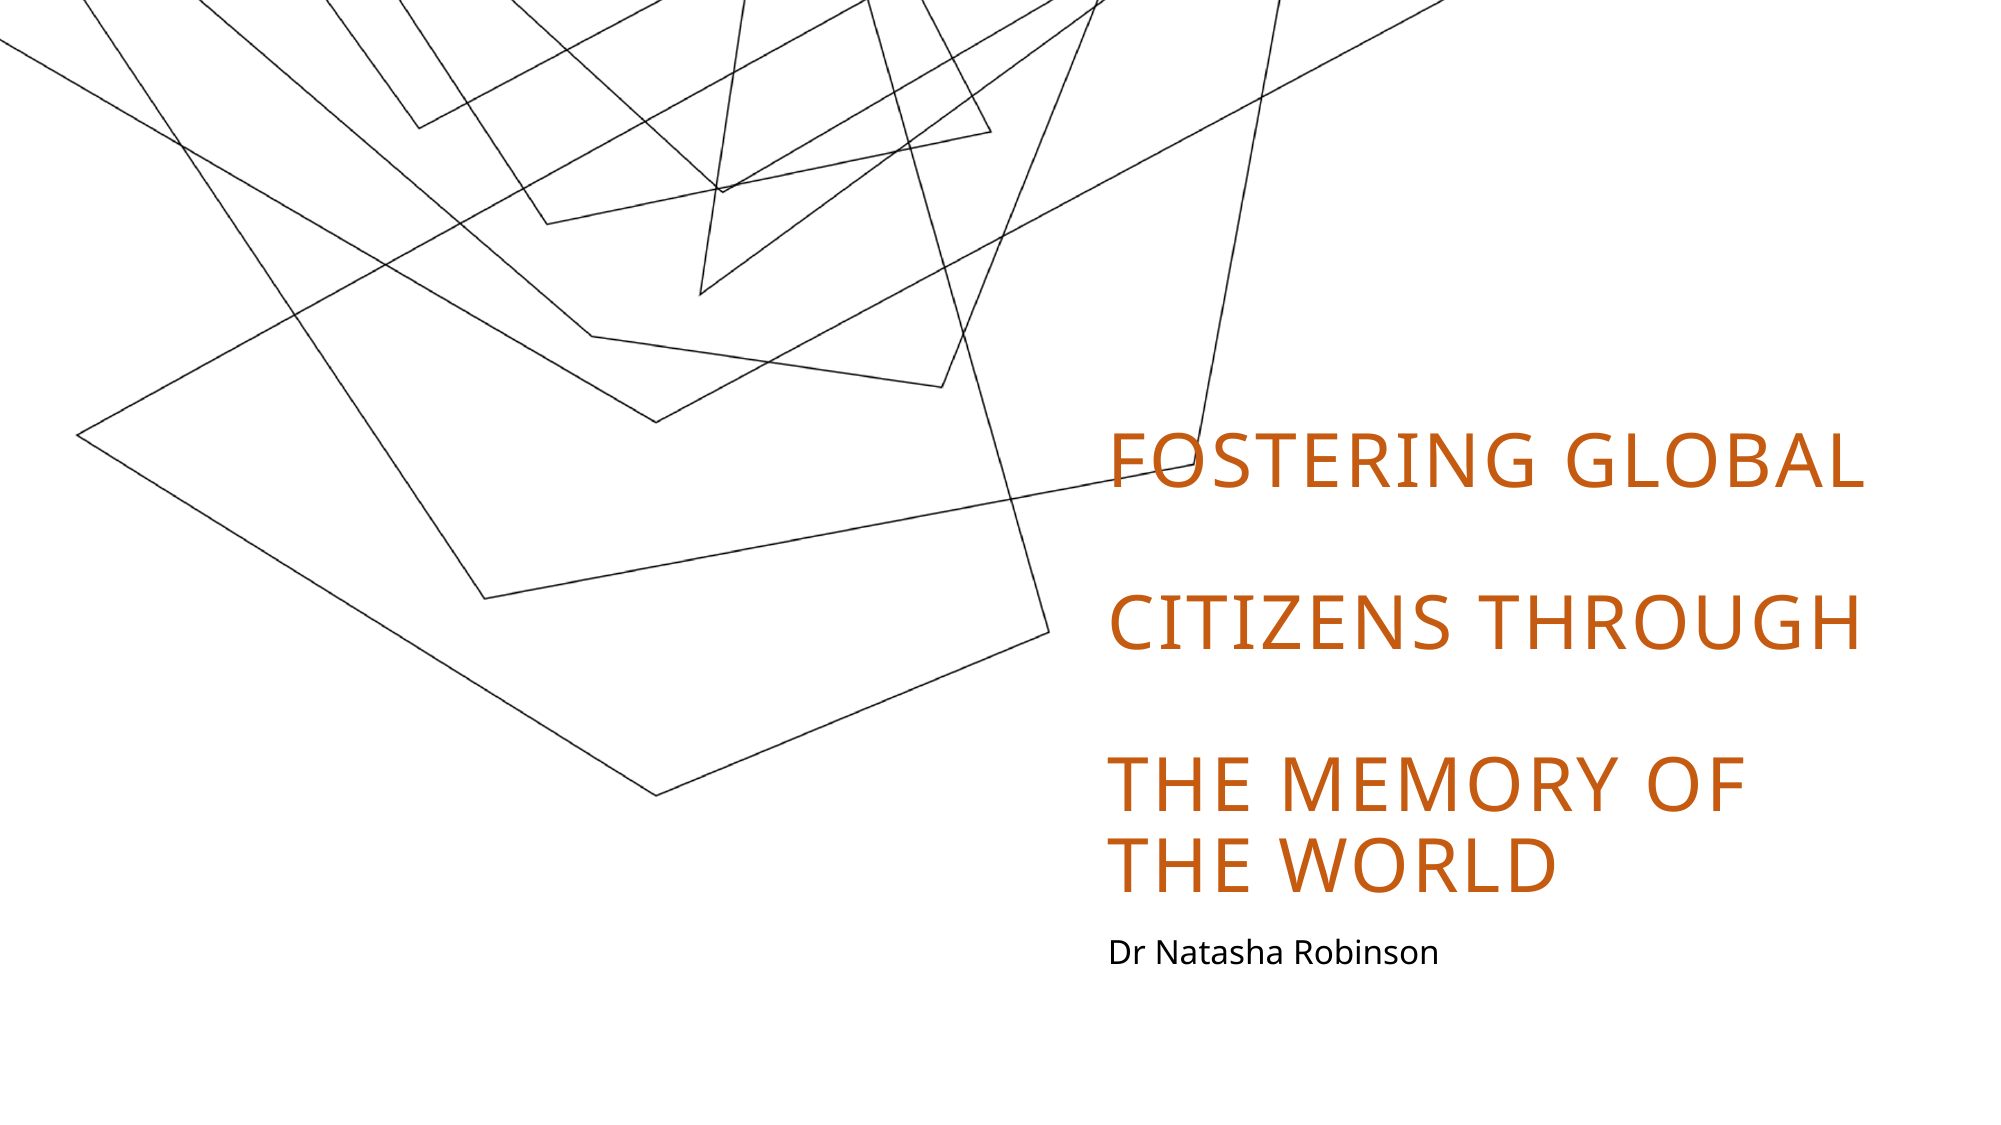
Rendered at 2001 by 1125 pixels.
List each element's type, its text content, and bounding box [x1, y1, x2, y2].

picture [0, 0, 1557, 830]
subtitle Dr Natasha Robinson [1092, 928, 1904, 994]
title Fostering Global Citizens through the Memory of the World [1092, 732, 1904, 917]
